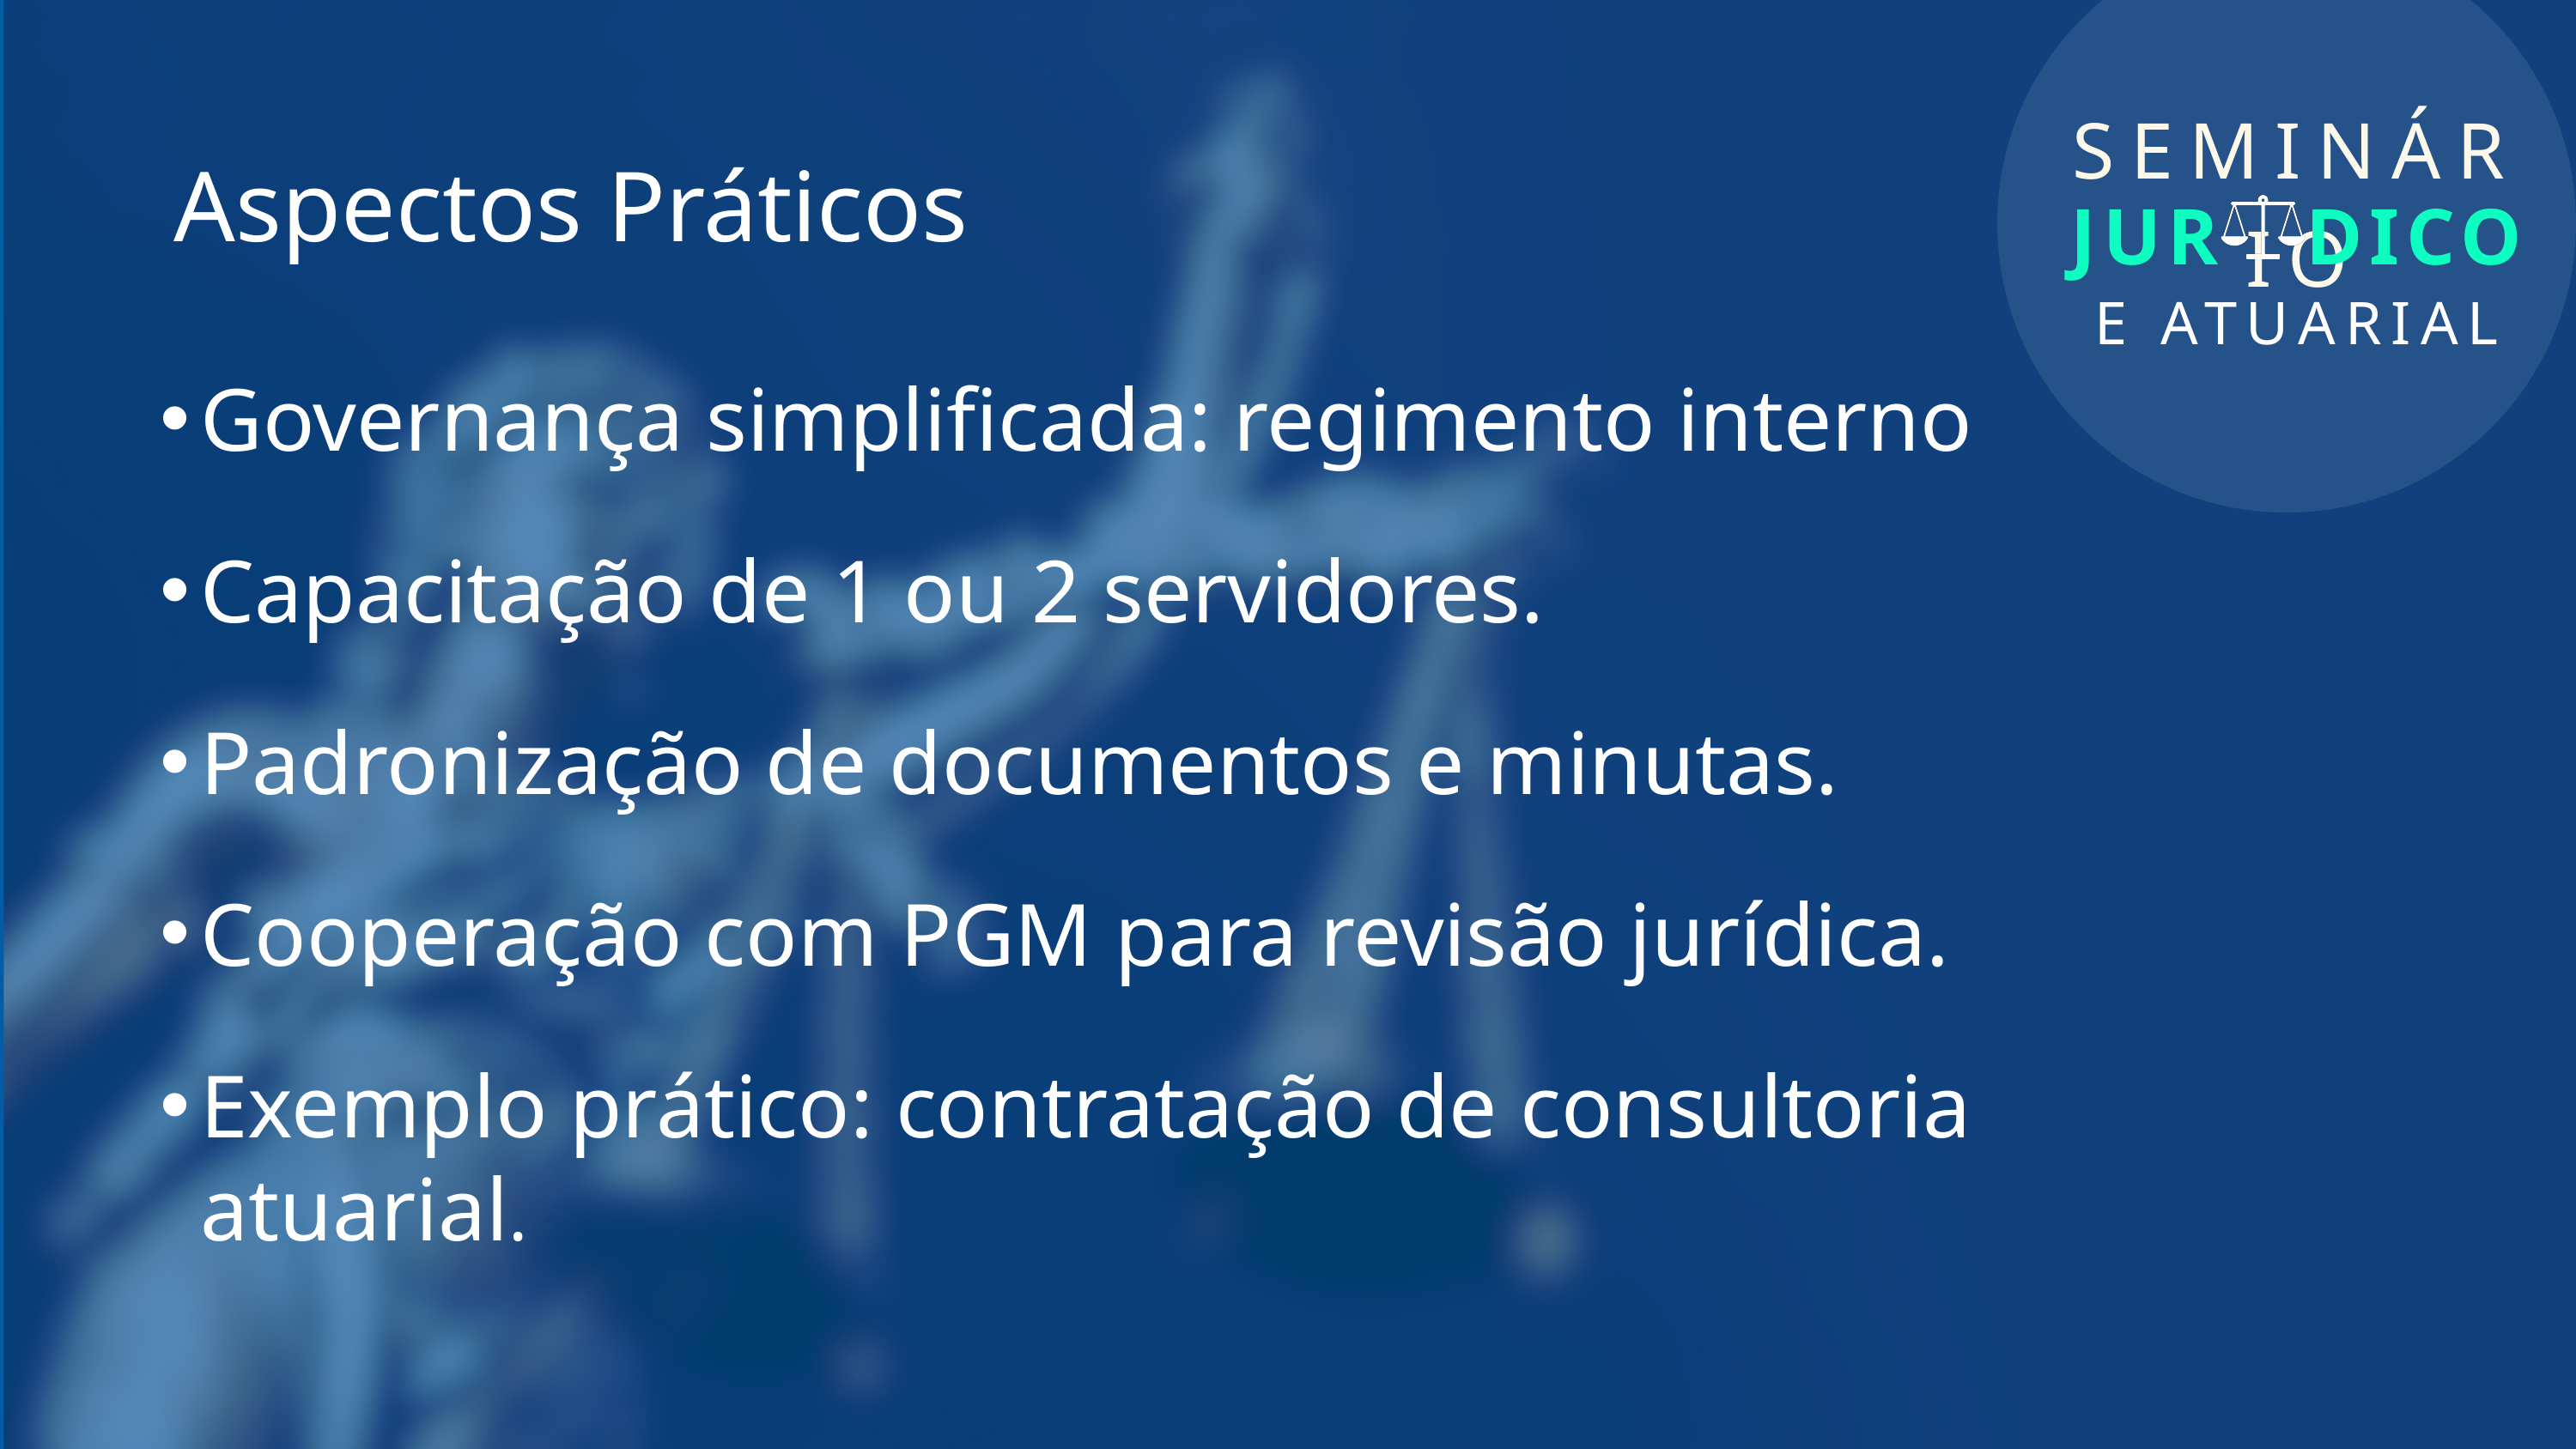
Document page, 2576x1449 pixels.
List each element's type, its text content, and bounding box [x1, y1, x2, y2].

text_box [2067, 94, 2527, 352]
text_box Aspectos Práticos [173, 122, 1796, 262]
text_box [3, 0, 2576, 1449]
text_box Governança simplificada: regimento interno Capacitação de 1 ou 2 servidores. Padronização de documentos e minutas. Cooperação com PGM para revisão jurídica. Exemplo prático: contratação de consultoria atuarial. [147, 359, 2216, 1303]
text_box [1996, 0, 2576, 513]
